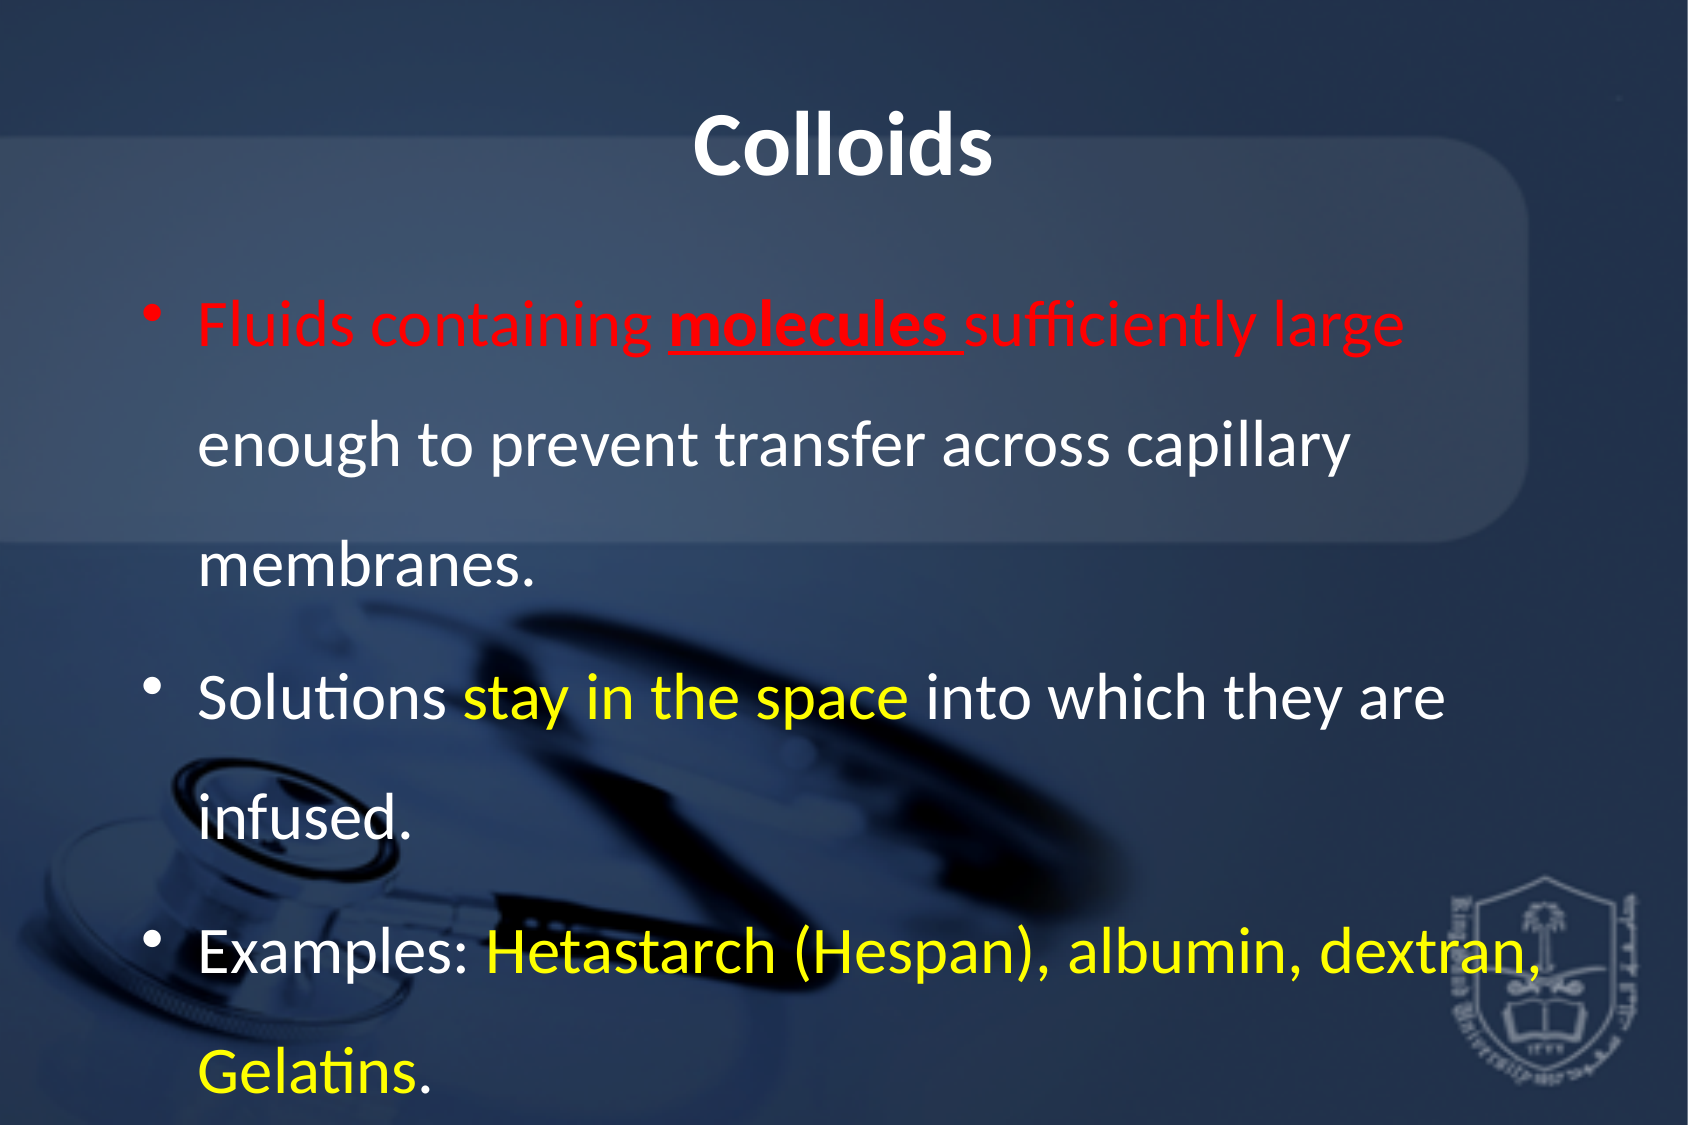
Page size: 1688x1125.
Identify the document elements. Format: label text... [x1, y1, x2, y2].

title Colloids [84, 45, 1604, 233]
list Fluids containing molecules sufficiently large enough to prevent transfer across capillary membranes. Solutions stay in the space into which they are infused. Examples: Hetastarch (Hespan), albumin, dextran, Gelatins. [126, 232, 1561, 771]
picture [0, 0, 1688, 1125]
